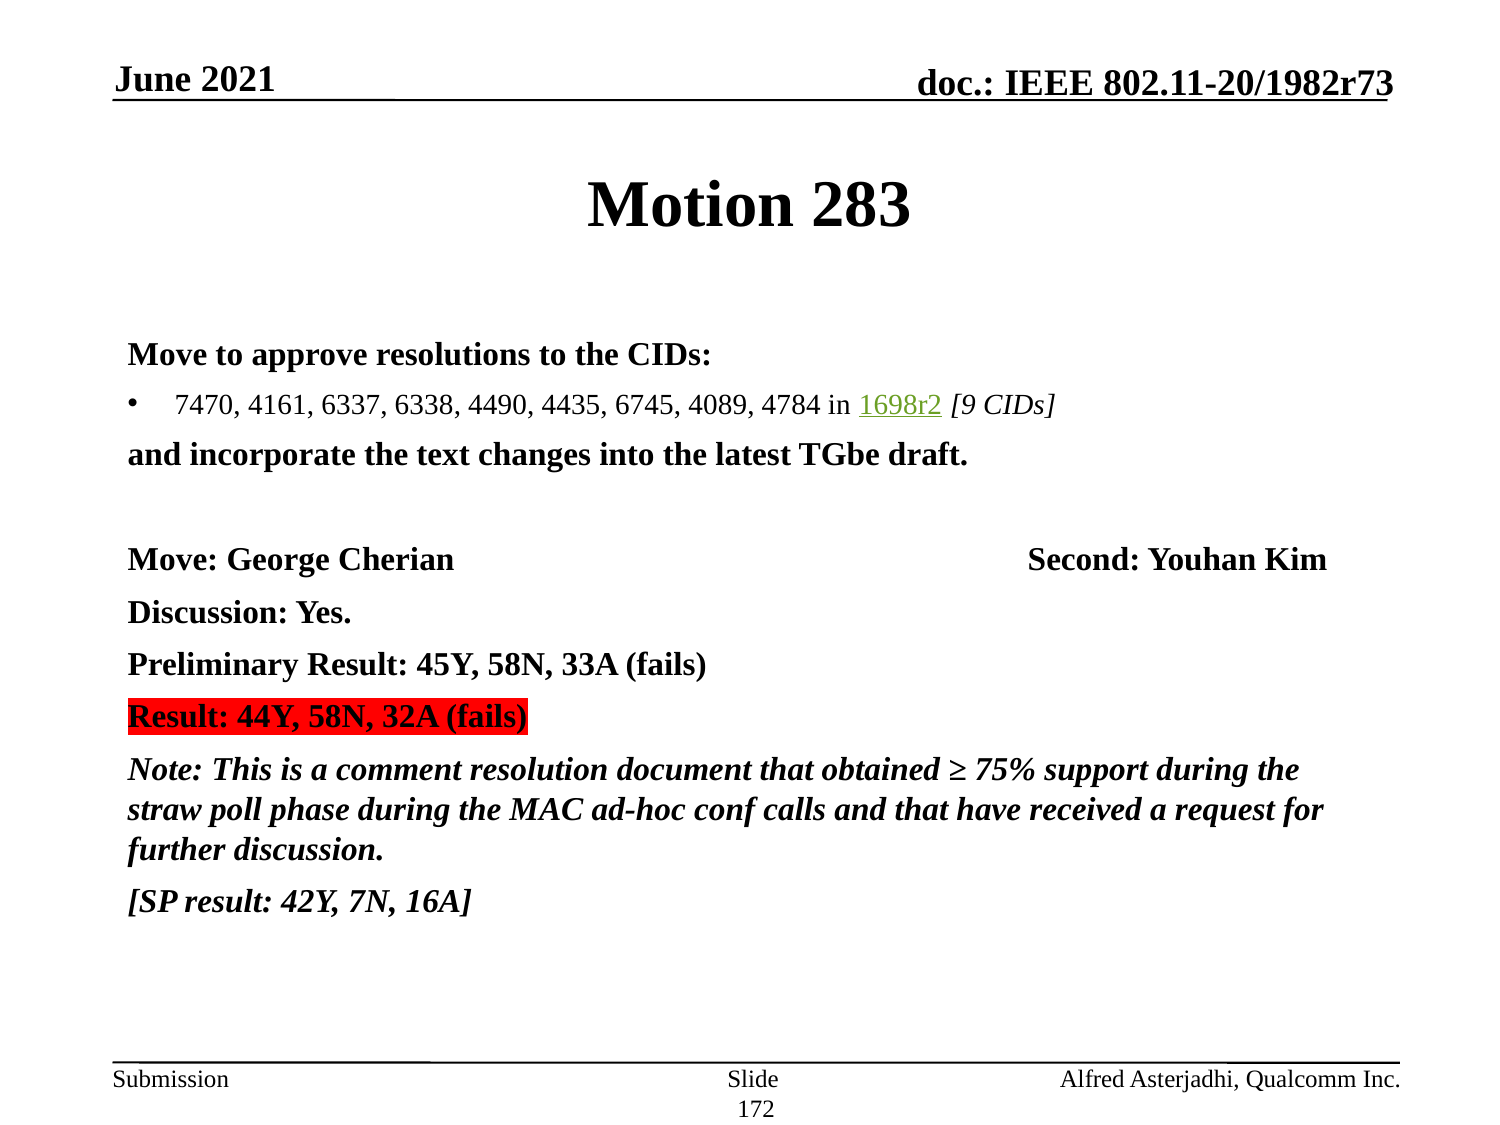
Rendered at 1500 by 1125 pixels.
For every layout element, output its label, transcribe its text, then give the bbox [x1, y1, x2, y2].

list Move to approve resolutions to the CIDs: 7470, 4161, 6337, 6338, 4490, 4435, 6745, 4089, 4784 in 1698r2 [9 CIDs] and incorporate the text changes into the latest TGbe draft. Move: George Cherian Second: Youhan Kim Discussion: Yes. Preliminary Result: 45Y, 58N, 33A (fails) Result: 44Y, 58N, 32A (fails) Note: This is a comment resolution document that obtained ≥ 75% support during the straw poll phase during the MAC ad-hoc conf calls and that have received a request for further discussion. [SP result: 42Y, 7N, 16A] [112, 324, 1388, 1000]
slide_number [114, 54, 423, 100]
footer Alfred Asterjadhi, Qualcomm Inc. [878, 1061, 1402, 1093]
slide_number Slide 172 [712, 1061, 800, 1123]
title Motion 283 [112, 112, 1388, 288]
